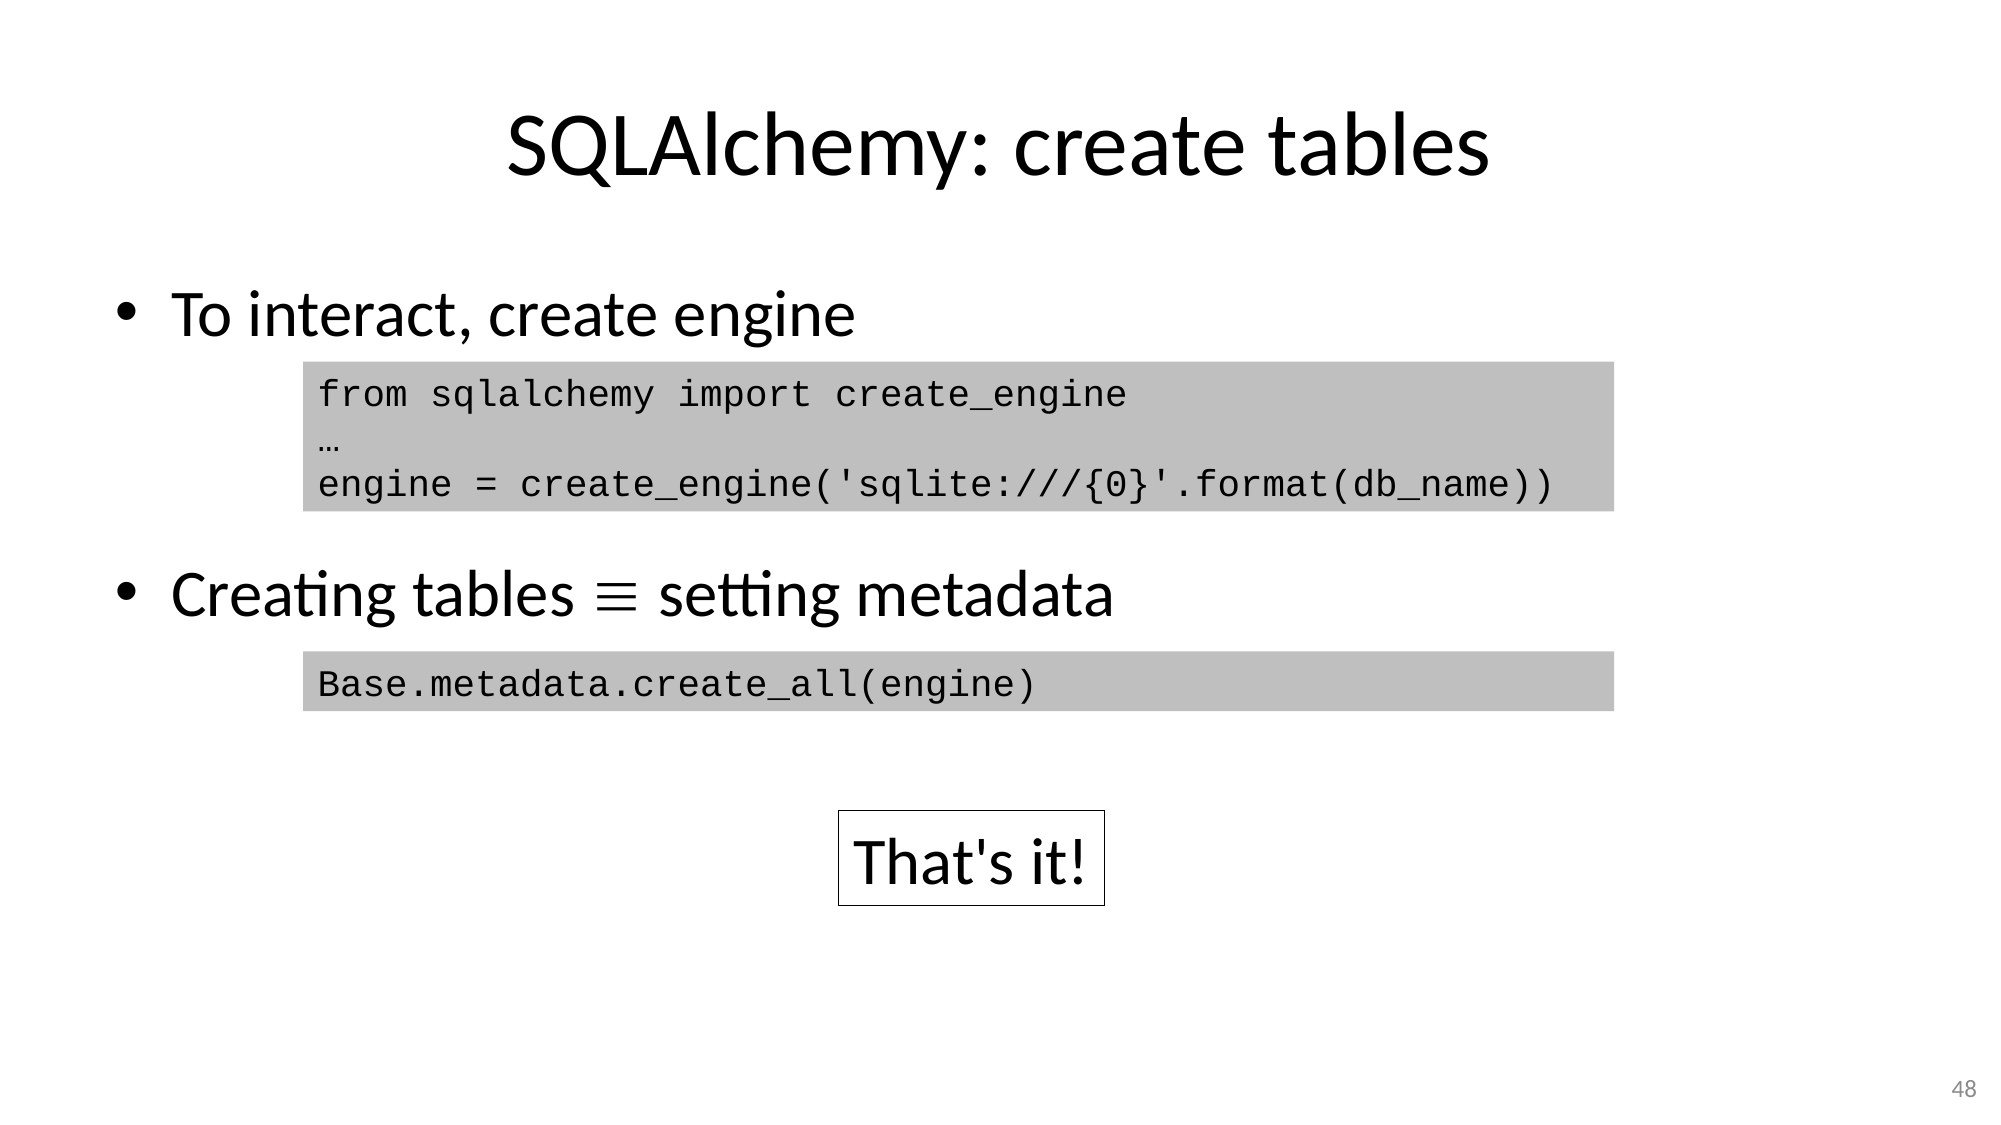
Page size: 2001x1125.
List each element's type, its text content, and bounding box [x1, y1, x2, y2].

title SQLAlchemy: create tables [99, 45, 1900, 233]
list To interact, create engine Creating tables  setting metadata [99, 262, 1900, 1005]
text_box That's it! [838, 810, 1105, 906]
slide_number 48 [1525, 1057, 1993, 1118]
text_box Base.metadata.create_all(engine) [303, 651, 1615, 712]
text_box from sqlalchemy import create_engine … engine = create_engine('sqlite:///{0}'.format(db_name)) [303, 361, 1615, 512]
